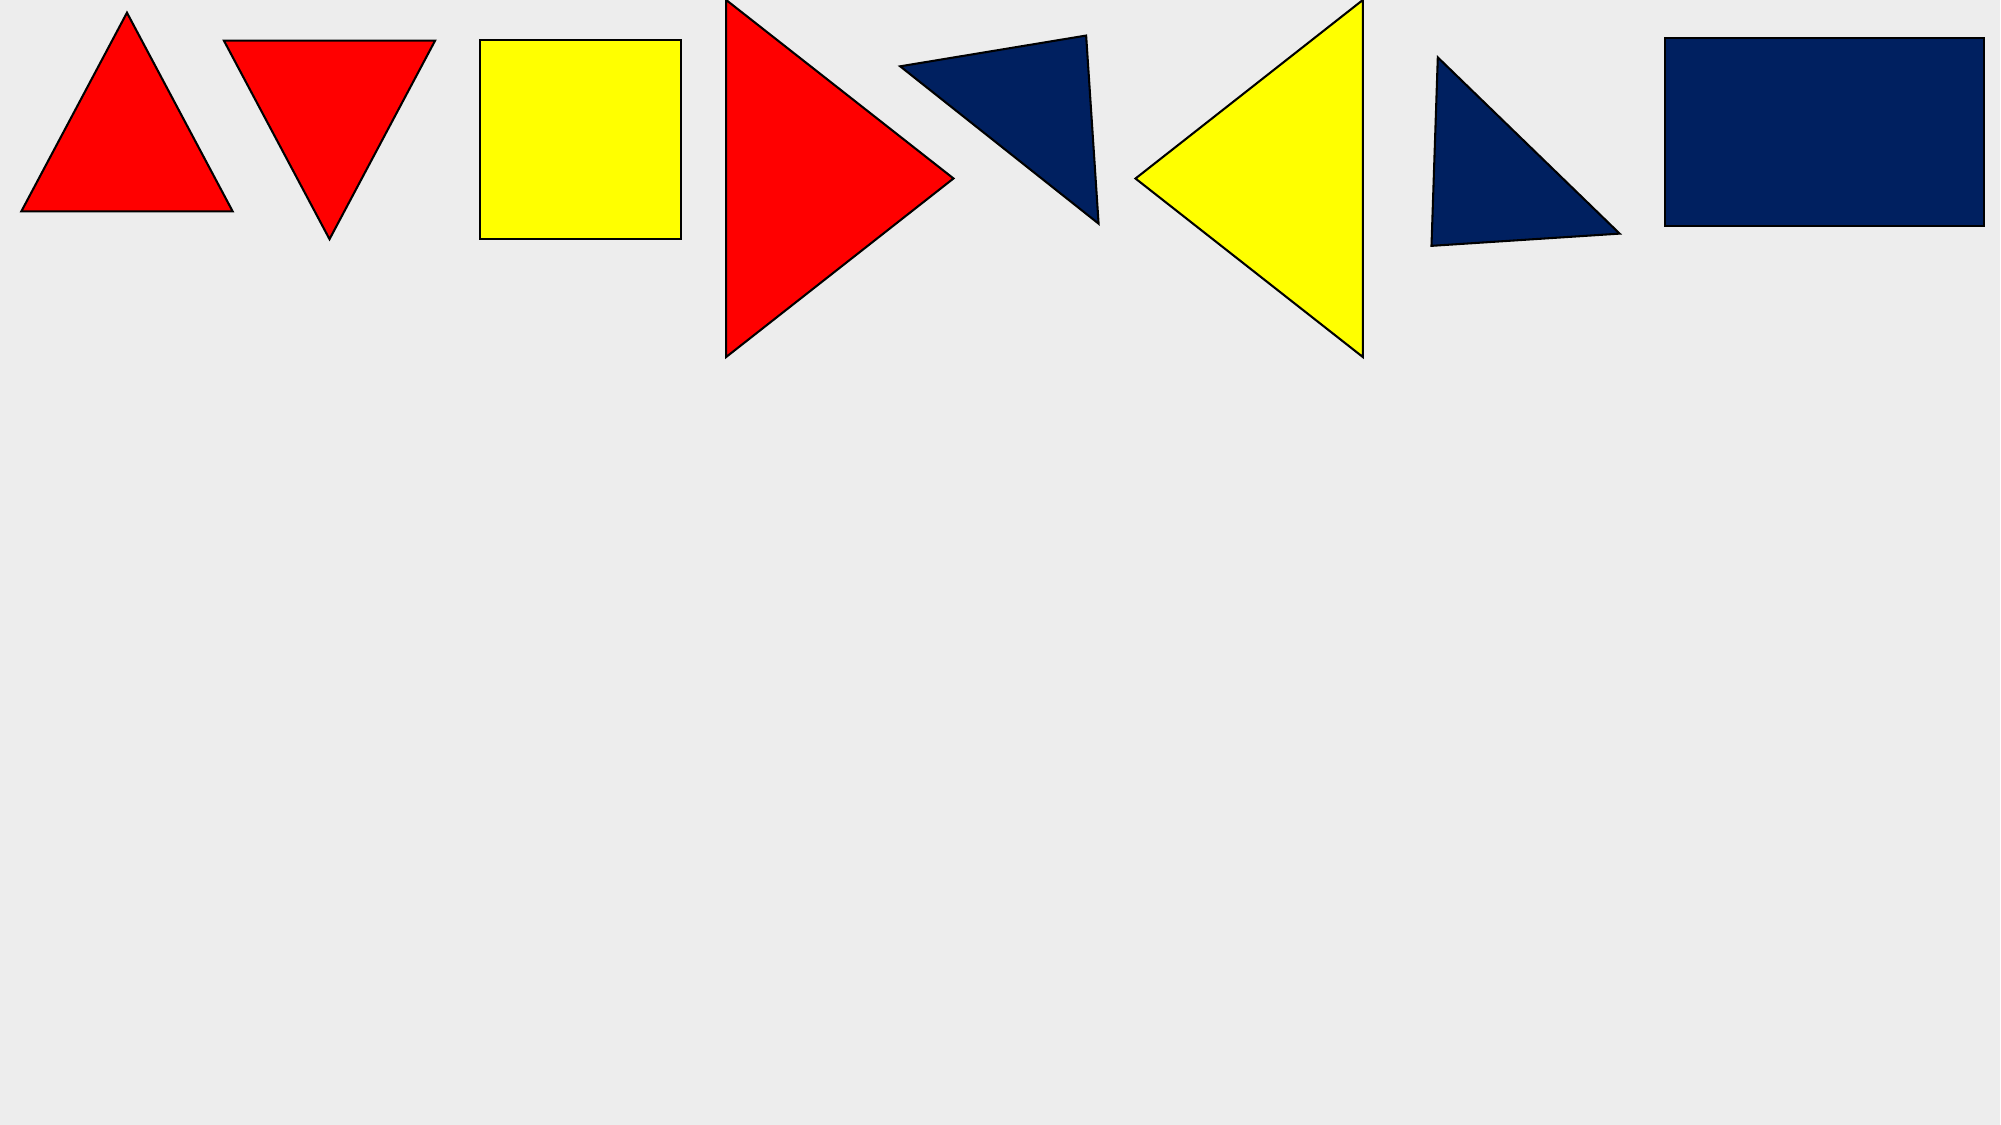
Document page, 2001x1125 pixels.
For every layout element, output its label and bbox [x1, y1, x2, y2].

text_box [19, 10, 235, 213]
text_box [479, 39, 682, 240]
text_box [725, 0, 956, 360]
text_box [1664, 37, 1985, 227]
text_box [897, 34, 1100, 226]
text_box [1430, 55, 1623, 247]
text_box [222, 39, 437, 242]
text_box [1133, 0, 1364, 360]
